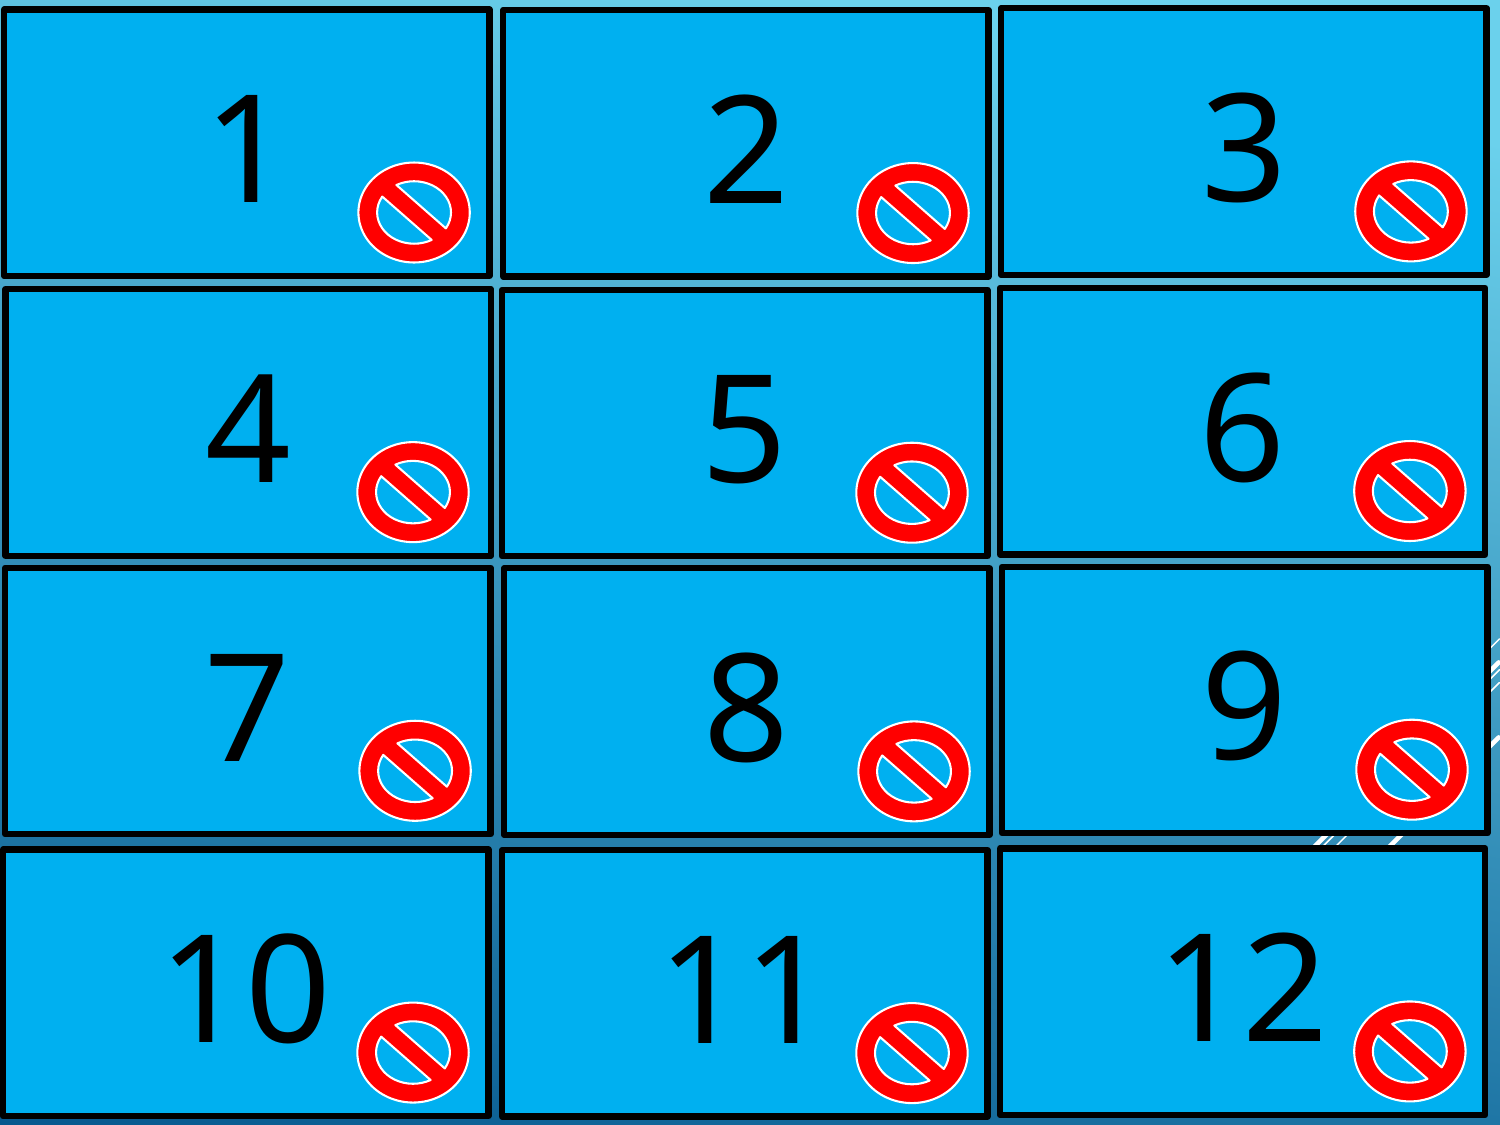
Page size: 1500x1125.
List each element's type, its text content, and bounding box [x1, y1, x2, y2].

text_box 10 [2, 848, 489, 1117]
text_box [357, 161, 471, 264]
text_box [1353, 1000, 1467, 1103]
text_box [1354, 160, 1468, 263]
text_box 11 [501, 849, 988, 1118]
text_box 9 [1001, 566, 1488, 834]
text_box 1 [3, 8, 491, 277]
text_box 8 [503, 567, 991, 836]
text_box 3 [1000, 7, 1487, 276]
text_box [1355, 718, 1469, 821]
text_box 4 [5, 288, 492, 557]
text_box [1353, 439, 1467, 543]
text_box 7 [4, 567, 492, 835]
text_box [356, 1001, 470, 1104]
text_box [356, 441, 470, 544]
text_box [358, 719, 472, 822]
text_box 12 [999, 847, 1486, 1116]
text_box [855, 441, 969, 544]
text_box [855, 1002, 969, 1105]
text_box 5 [501, 289, 988, 557]
text_box 6 [999, 287, 1486, 556]
text_box 2 [502, 9, 990, 278]
text_box [856, 162, 970, 265]
text_box [857, 720, 971, 823]
